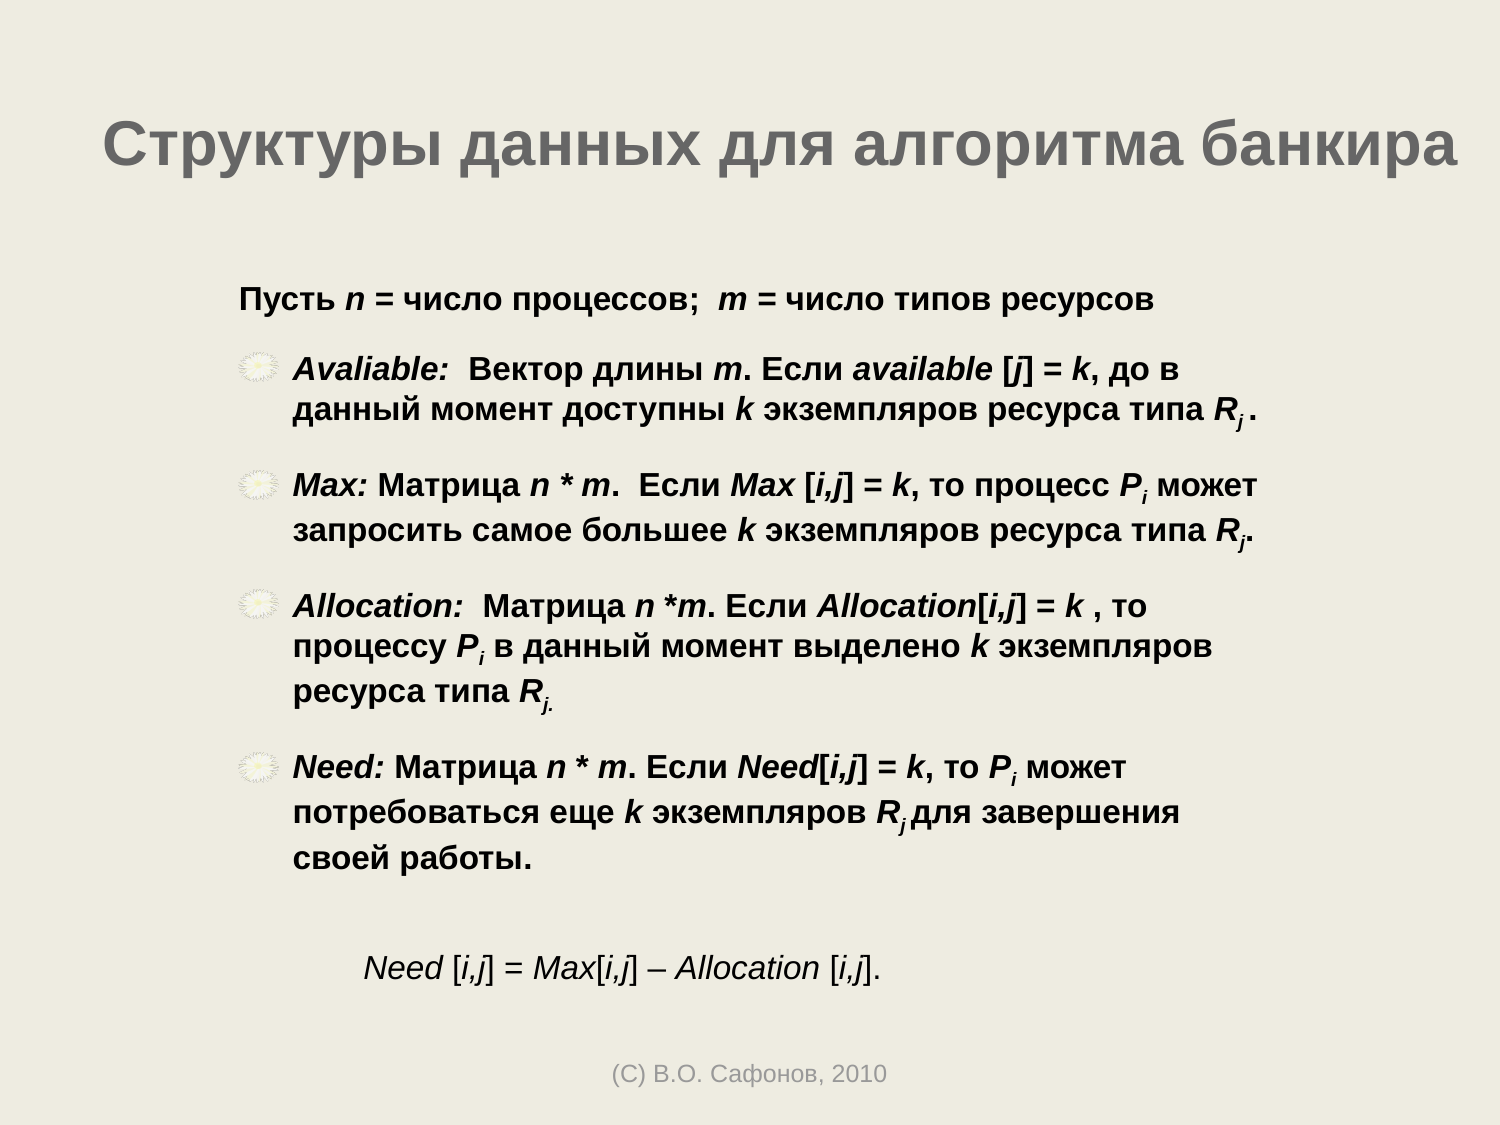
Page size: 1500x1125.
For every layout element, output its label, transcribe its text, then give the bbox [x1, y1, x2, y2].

picture [238, 470, 279, 500]
picture [238, 352, 279, 382]
list Пусть n = число процессов; m = число типов ресурсов Avaliable: Вектор длины m. Если available [j] = k, до в данный момент доступны k экземпляров ресурса типа Rj . Max: Матрица n * m. Если Max [i,j] = k, то процесс Pi может запросить самое большее k экземпляров ресурса типа Rj. Allocation: Матрица n *m. Если Allocation[i,j] = k , то процессу Pi в данный момент выделено k экземпляров ресурса типа Rj. Need: Матрица n * m. Если Need[i,j] = k, то Pi может потребоваться еще k экземпляров Rj для завершения своей работы. Need [i,j] = Max[i,j] – Allocation [i,j]. [223, 269, 1301, 1005]
footer (C) В.О. Сафонов, 2010 [512, 1042, 988, 1103]
picture [238, 752, 279, 783]
picture [238, 589, 279, 619]
title Структуры данных для алгоритма банкира [62, 58, 1500, 222]
